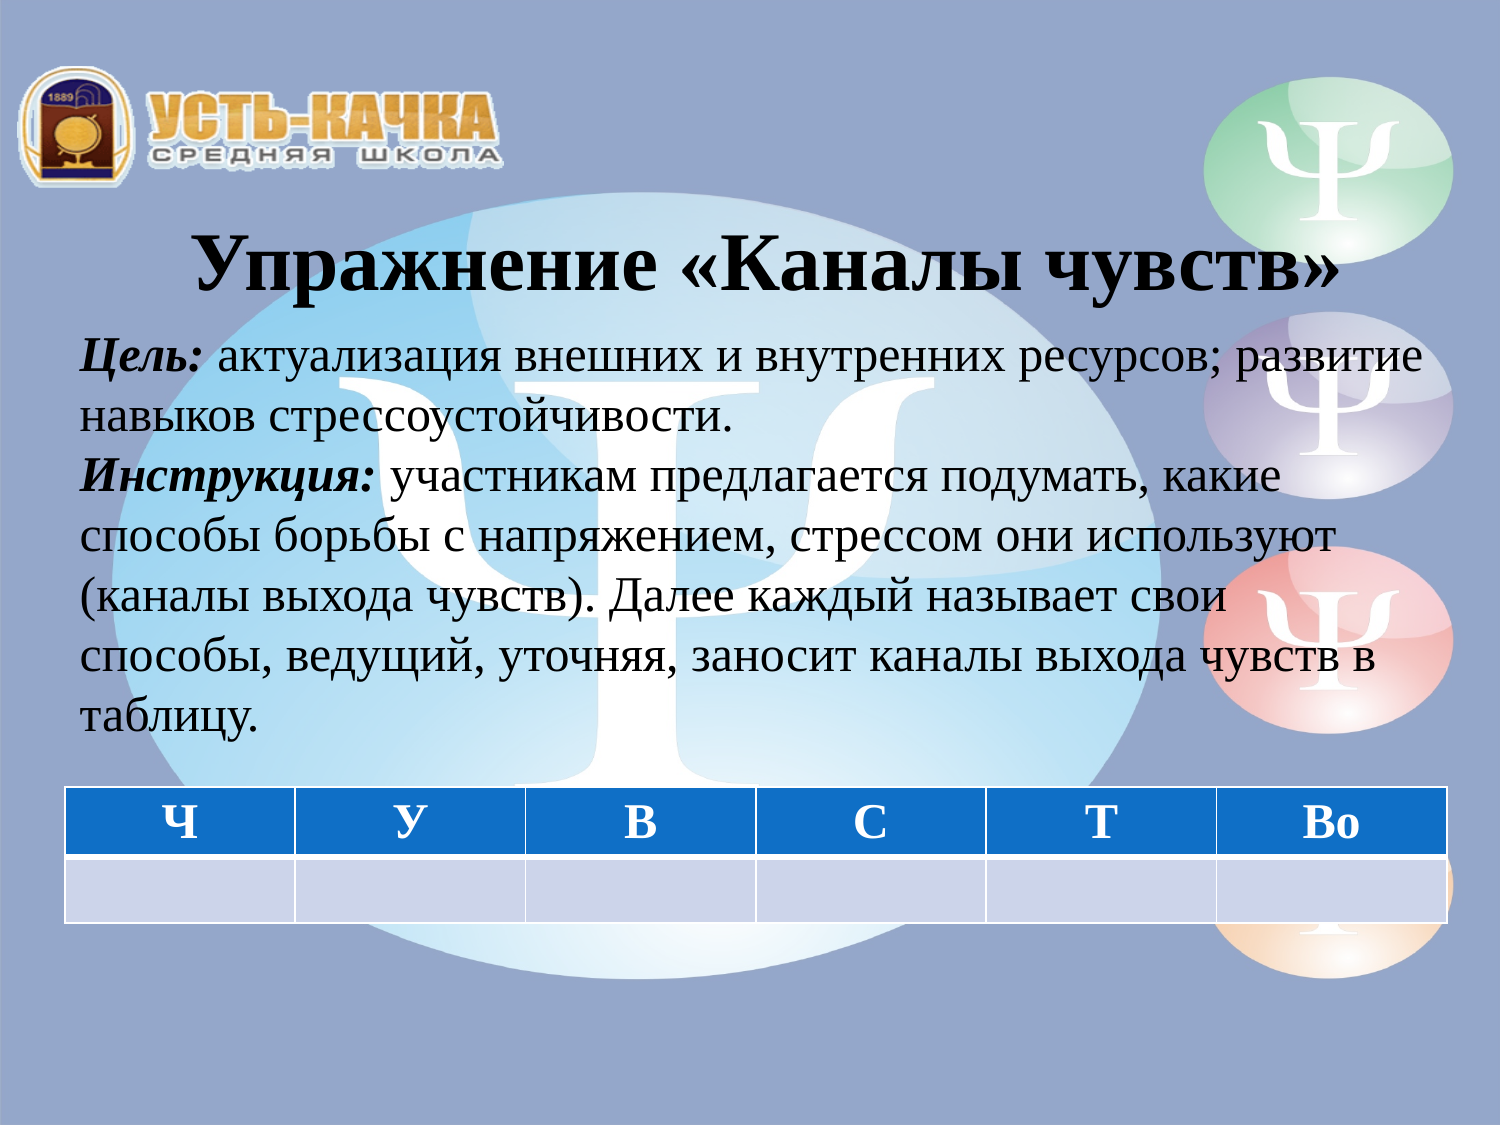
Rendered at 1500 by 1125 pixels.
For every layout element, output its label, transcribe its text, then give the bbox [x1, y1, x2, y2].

title Упражнение «Каналы чувств» [174, 89, 1463, 315]
table_cell [526, 860, 755, 922]
table_header С [757, 788, 985, 854]
text_box Цель: актуализация внешних и внутренних ресурсов; развитие навыков стрессоустойчивости. Инструкция: участникам предлагается подумать, какие способы борьбы с напряжением, стрессом они используют (каналы выхода чувств). Далее каждый называет свои способы, ведущий, уточняя, заносит каналы выхода чувств в таблицу. [64, 314, 1447, 750]
table_header Т [987, 788, 1216, 854]
table_cell [757, 860, 985, 922]
table_cell [1217, 860, 1446, 922]
table_cell [296, 860, 525, 922]
table_cell [66, 860, 294, 922]
table_cell [987, 860, 1216, 922]
table_header Во [1217, 788, 1446, 854]
table_header Ч [66, 788, 294, 854]
table_header В [526, 788, 755, 854]
picture [17, 66, 505, 189]
table_header У [296, 788, 525, 854]
